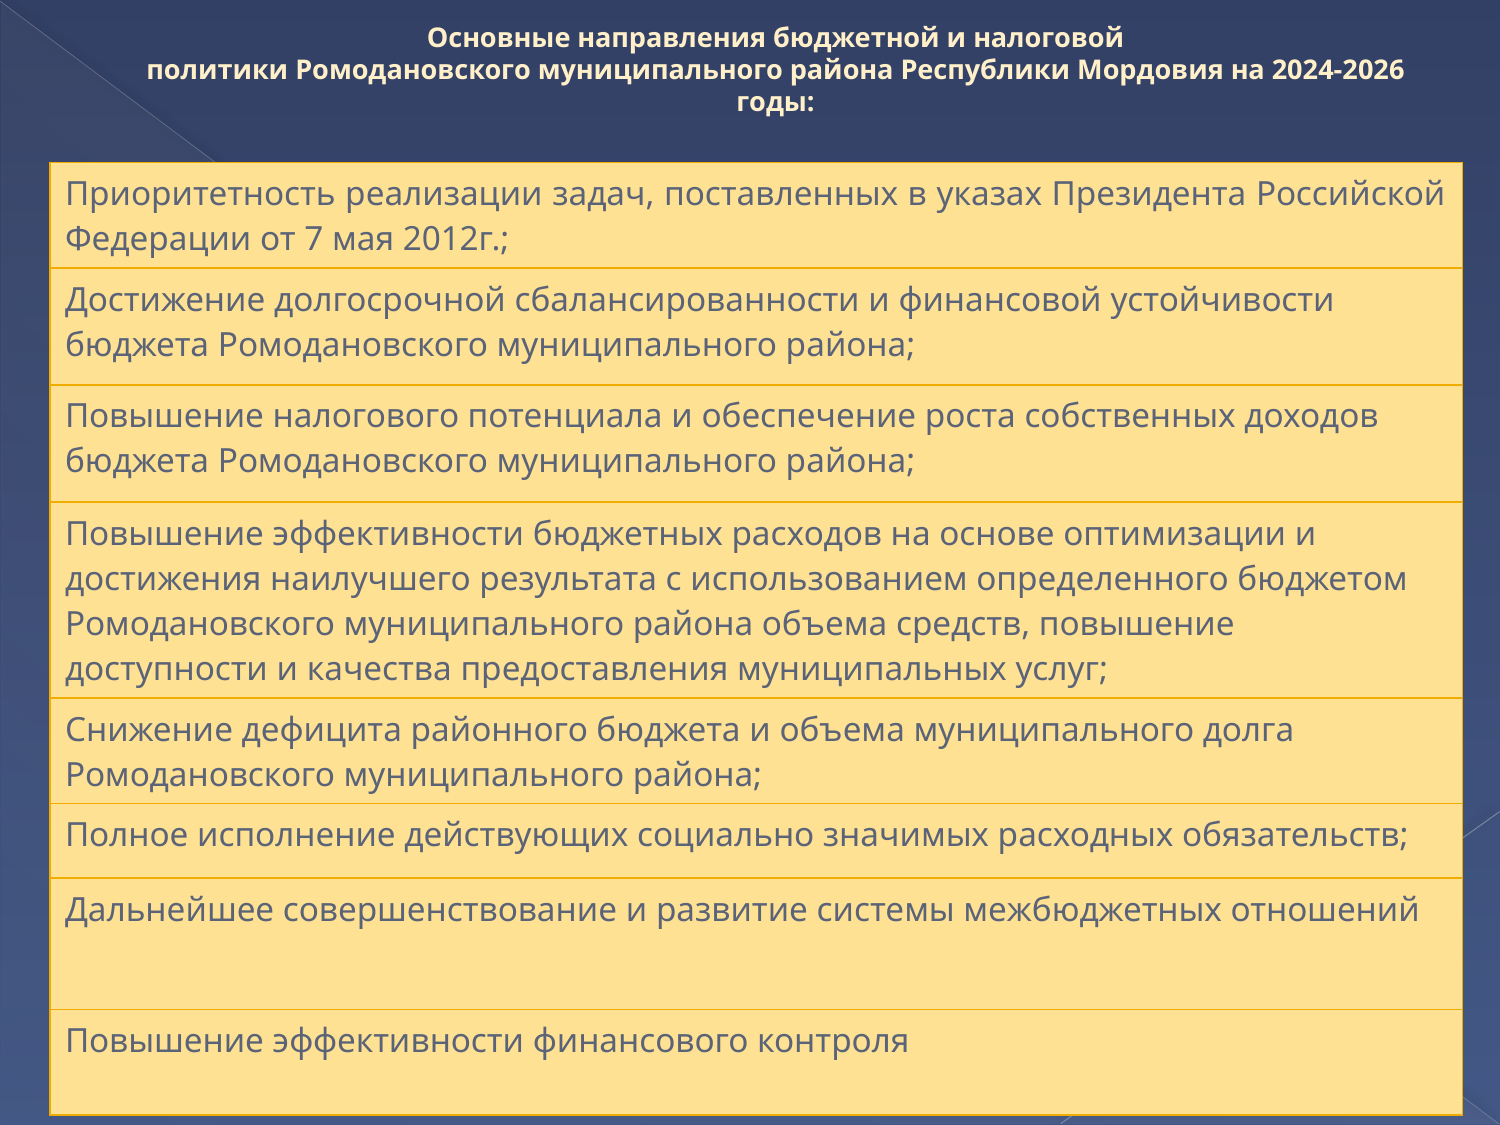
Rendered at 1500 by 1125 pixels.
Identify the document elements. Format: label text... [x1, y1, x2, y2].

table_cell Снижение дефицита районного бюджета и объема муниципального долга Ромодановского муниципального района; [51, 699, 1462, 803]
table_cell Достижение долгосрочной сбалансированности и финансовой устойчивости бюджета Ромодановского муниципального района; [51, 269, 1462, 384]
title Основные направления бюджетной и налоговой политики Ромодановского муниципального района Республики Мордовия на 2024-2026 годы: [62, 12, 1425, 125]
table_cell Повышение эффективности бюджетных расходов на основе оптимизации и достижения наилучшего результата с использованием определенного бюджетом Ромодановского муниципального района объема средств, повышение доступности и качества предоставления муниципальных услуг; [51, 503, 1462, 697]
table_cell Повышение налогового потенциала и обеспечение роста собственных доходов бюджета Ромодановского муниципального района; [51, 386, 1462, 501]
table_cell Повышение эффективности финансового контроля [51, 1010, 1462, 1114]
table_cell Полное исполнение действующих социально значимых расходных обязательств; [51, 804, 1462, 877]
table_cell Дальнейшее совершенствование и развитие системы межбюджетных отношений [51, 879, 1462, 1009]
table_header Приоритетность реализации задач, поставленных в указах Президента Российской Федерации от 7 мая 2012г.; [51, 163, 1462, 267]
